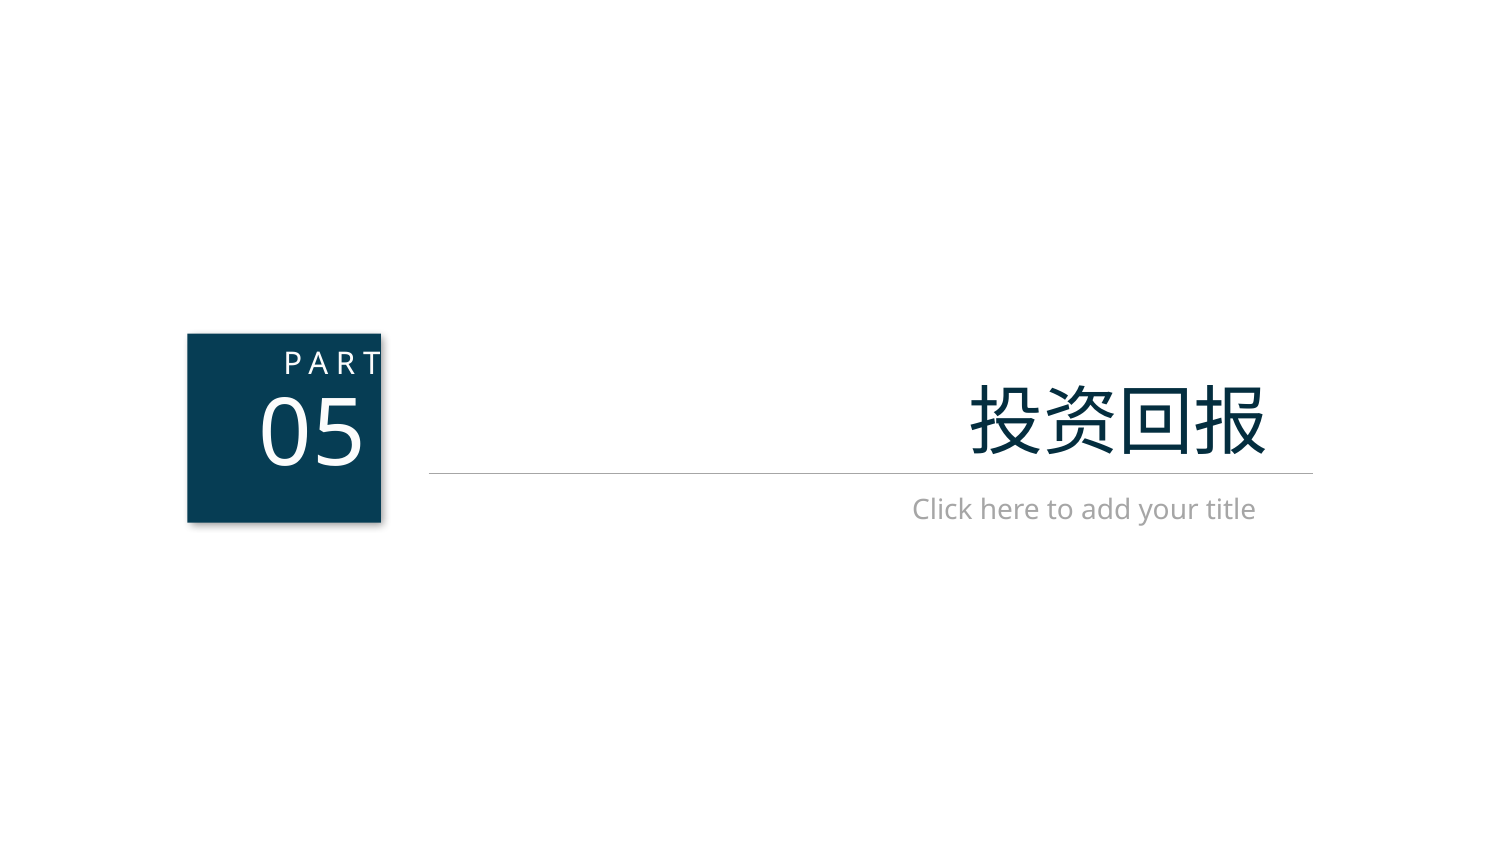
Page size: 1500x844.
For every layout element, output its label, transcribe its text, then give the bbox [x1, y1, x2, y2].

text_box Click here to add your title [388, 484, 1272, 533]
text_box 05 [186, 385, 382, 524]
text_box PART [179, 335, 381, 385]
text_box 投资回报 [381, 366, 1313, 507]
